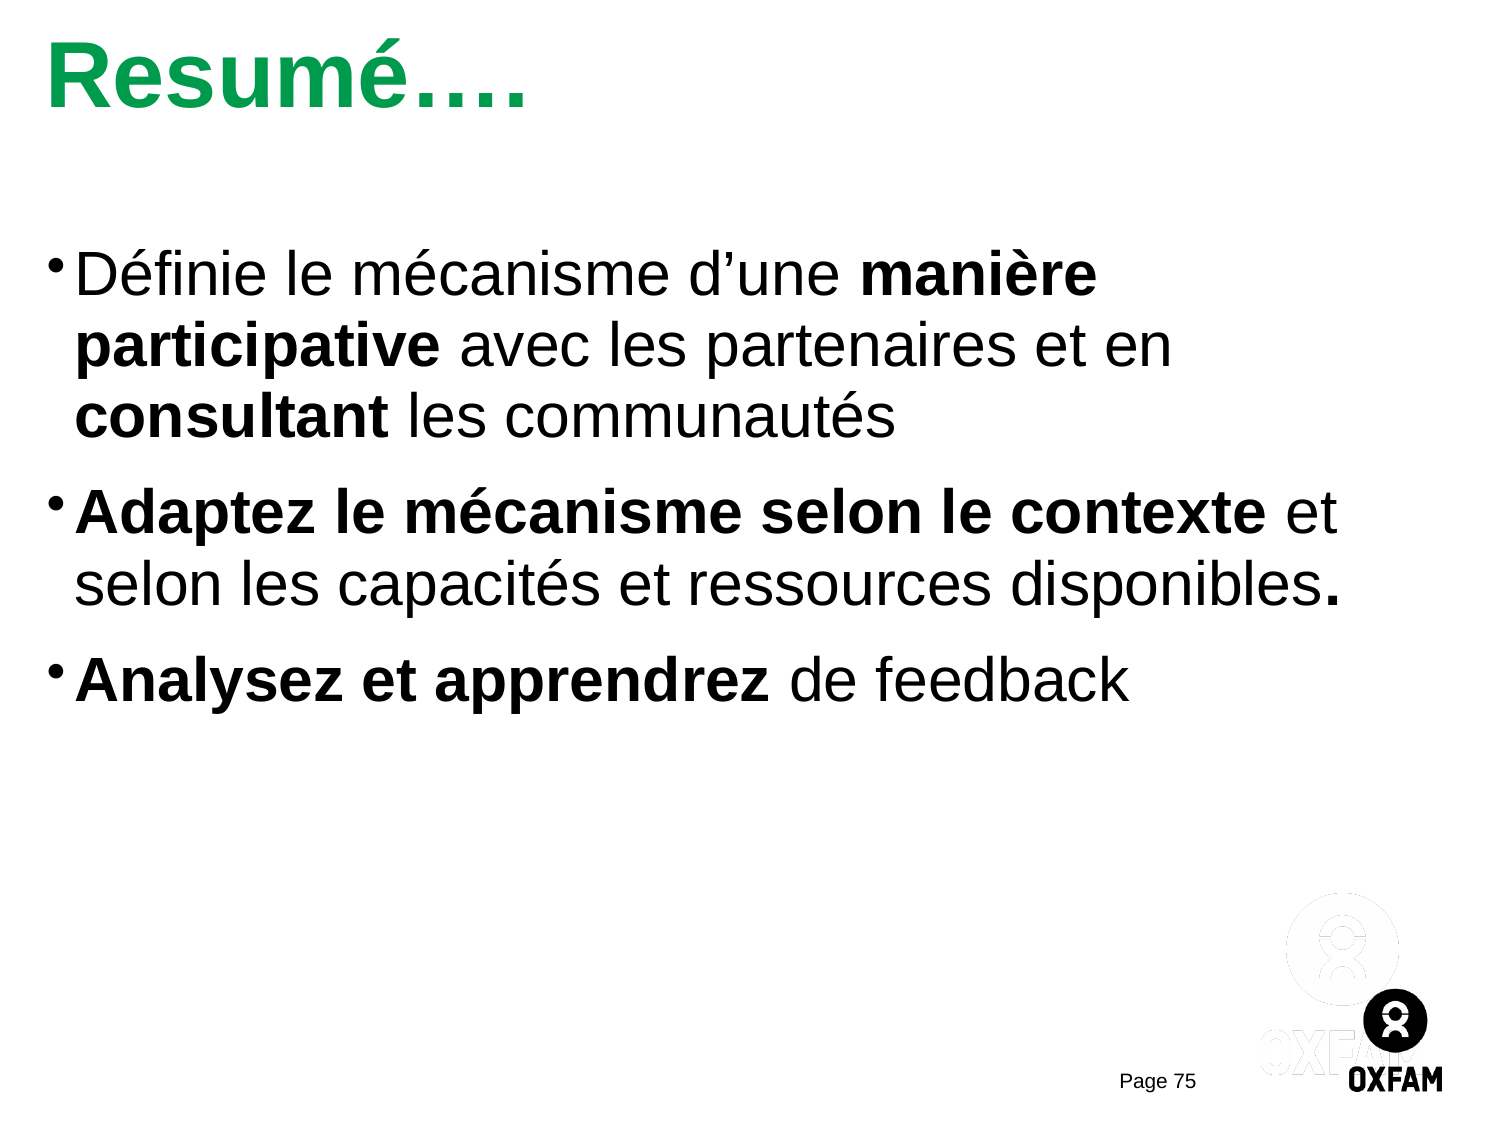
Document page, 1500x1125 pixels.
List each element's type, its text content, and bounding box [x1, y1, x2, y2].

list Définie le mécanisme d’une manière participative avec les partenaires et en consultant les communautés Adaptez le mécanisme selon le contexte et selon les capacités et ressources disponibles. Analysez et apprendrez de feedback [46, 238, 1454, 941]
title Resumé…. [44, 26, 1449, 133]
slide_number Page 75 [1119, 1066, 1322, 1095]
picture [1345, 985, 1445, 1095]
